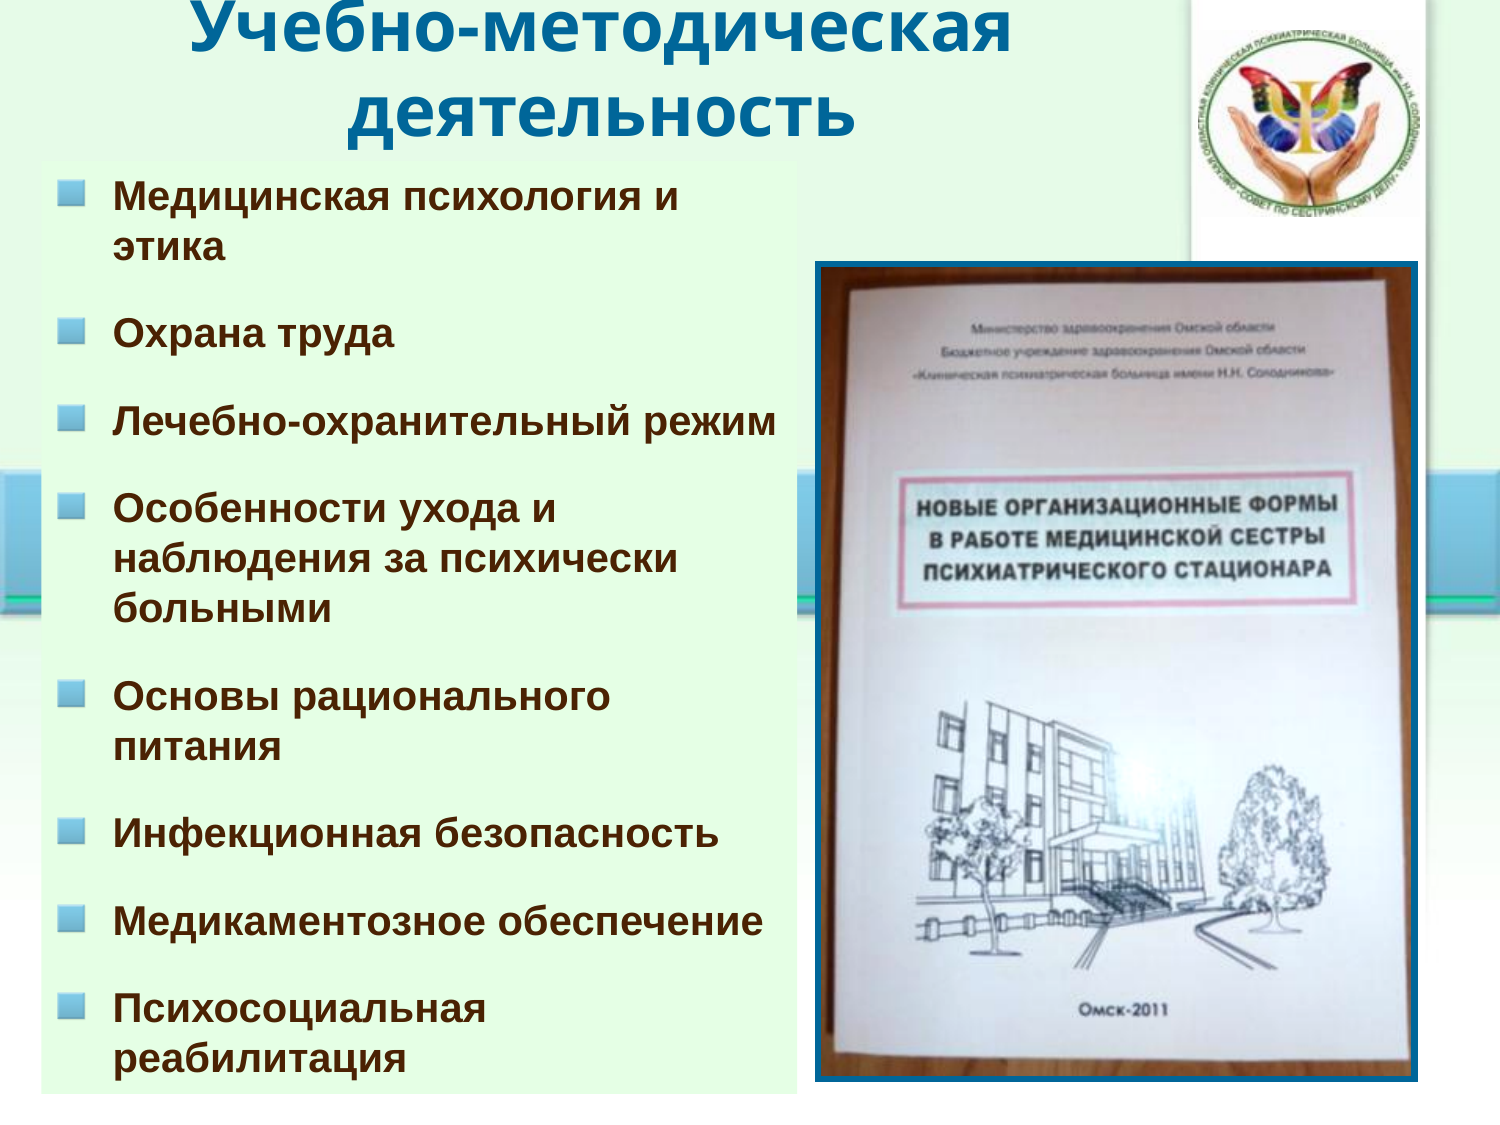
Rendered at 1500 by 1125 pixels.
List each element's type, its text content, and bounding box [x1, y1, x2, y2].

text_box Учебно-методическая деятельность [5, 0, 1199, 132]
list Медицинская психология и этика Охрана труда Лечебно-охранительный режим Особенности ухода и наблюдения за психически больными Основы рационального питания Инфекционная безопасность Медикаментозное обеспечение Психосоциальная реабилитация [41, 160, 798, 1095]
picture [0, 0, 1500, 1125]
